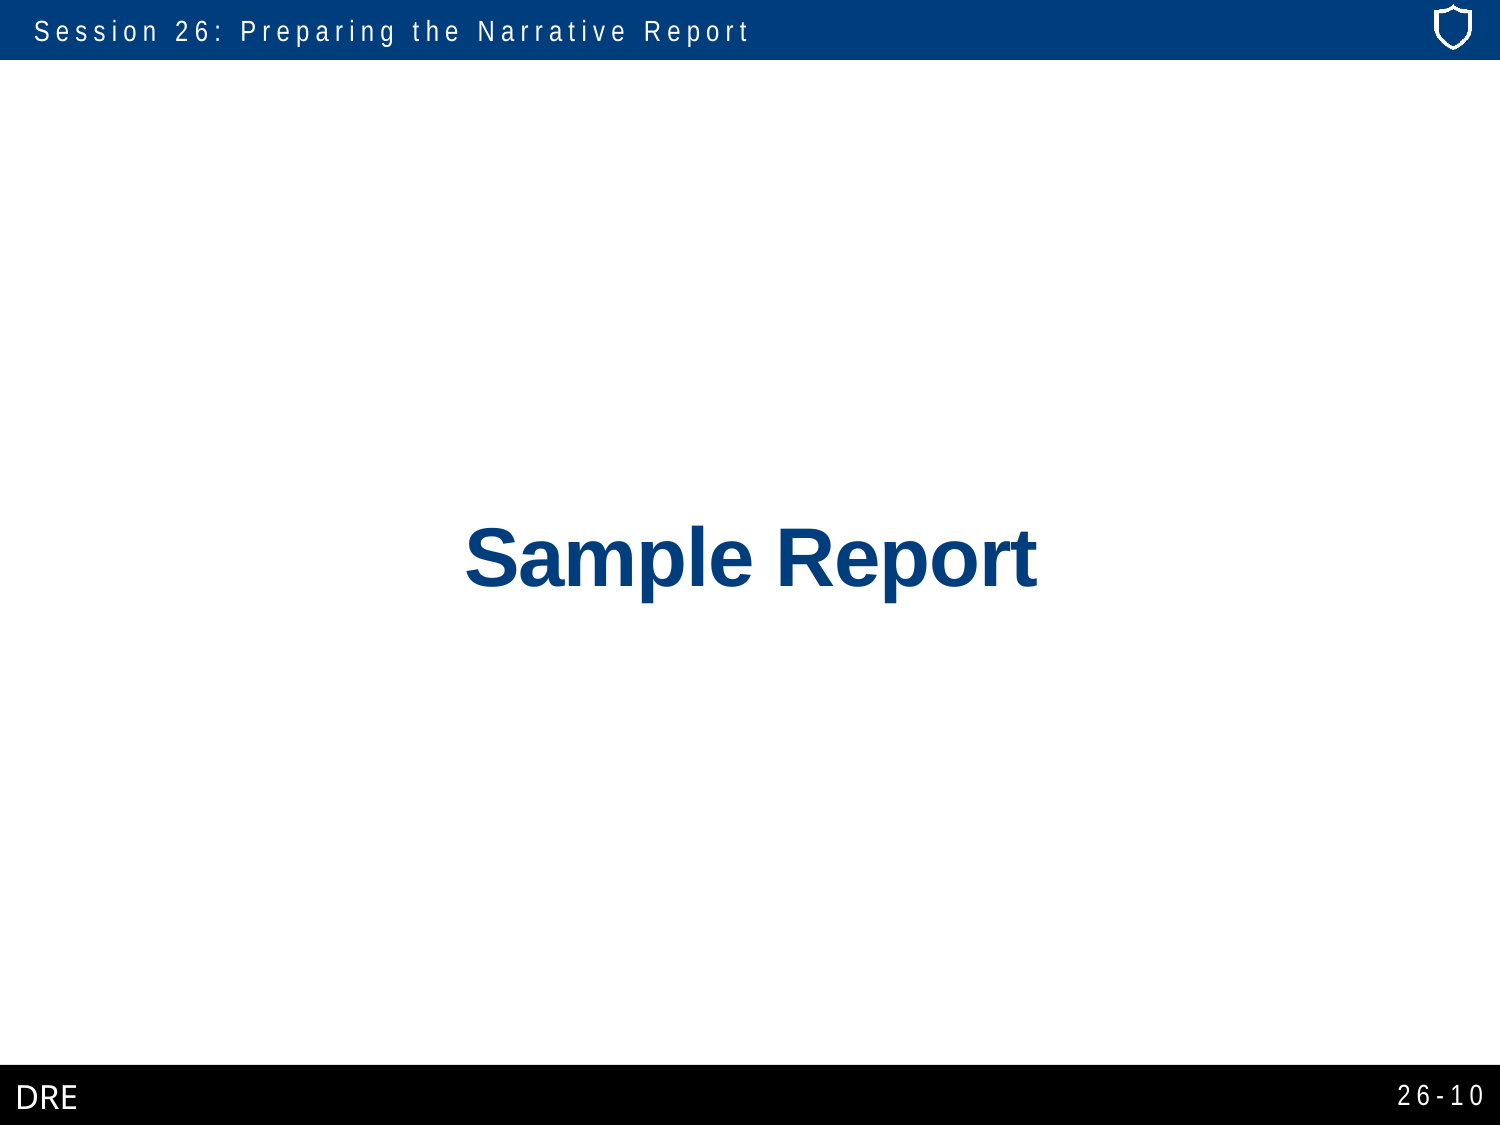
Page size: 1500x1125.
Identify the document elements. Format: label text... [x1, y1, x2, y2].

picture [1434, 4, 1472, 50]
title Sample Report [51, 305, 1452, 612]
slide_number 26-10 [1218, 1063, 1499, 1124]
